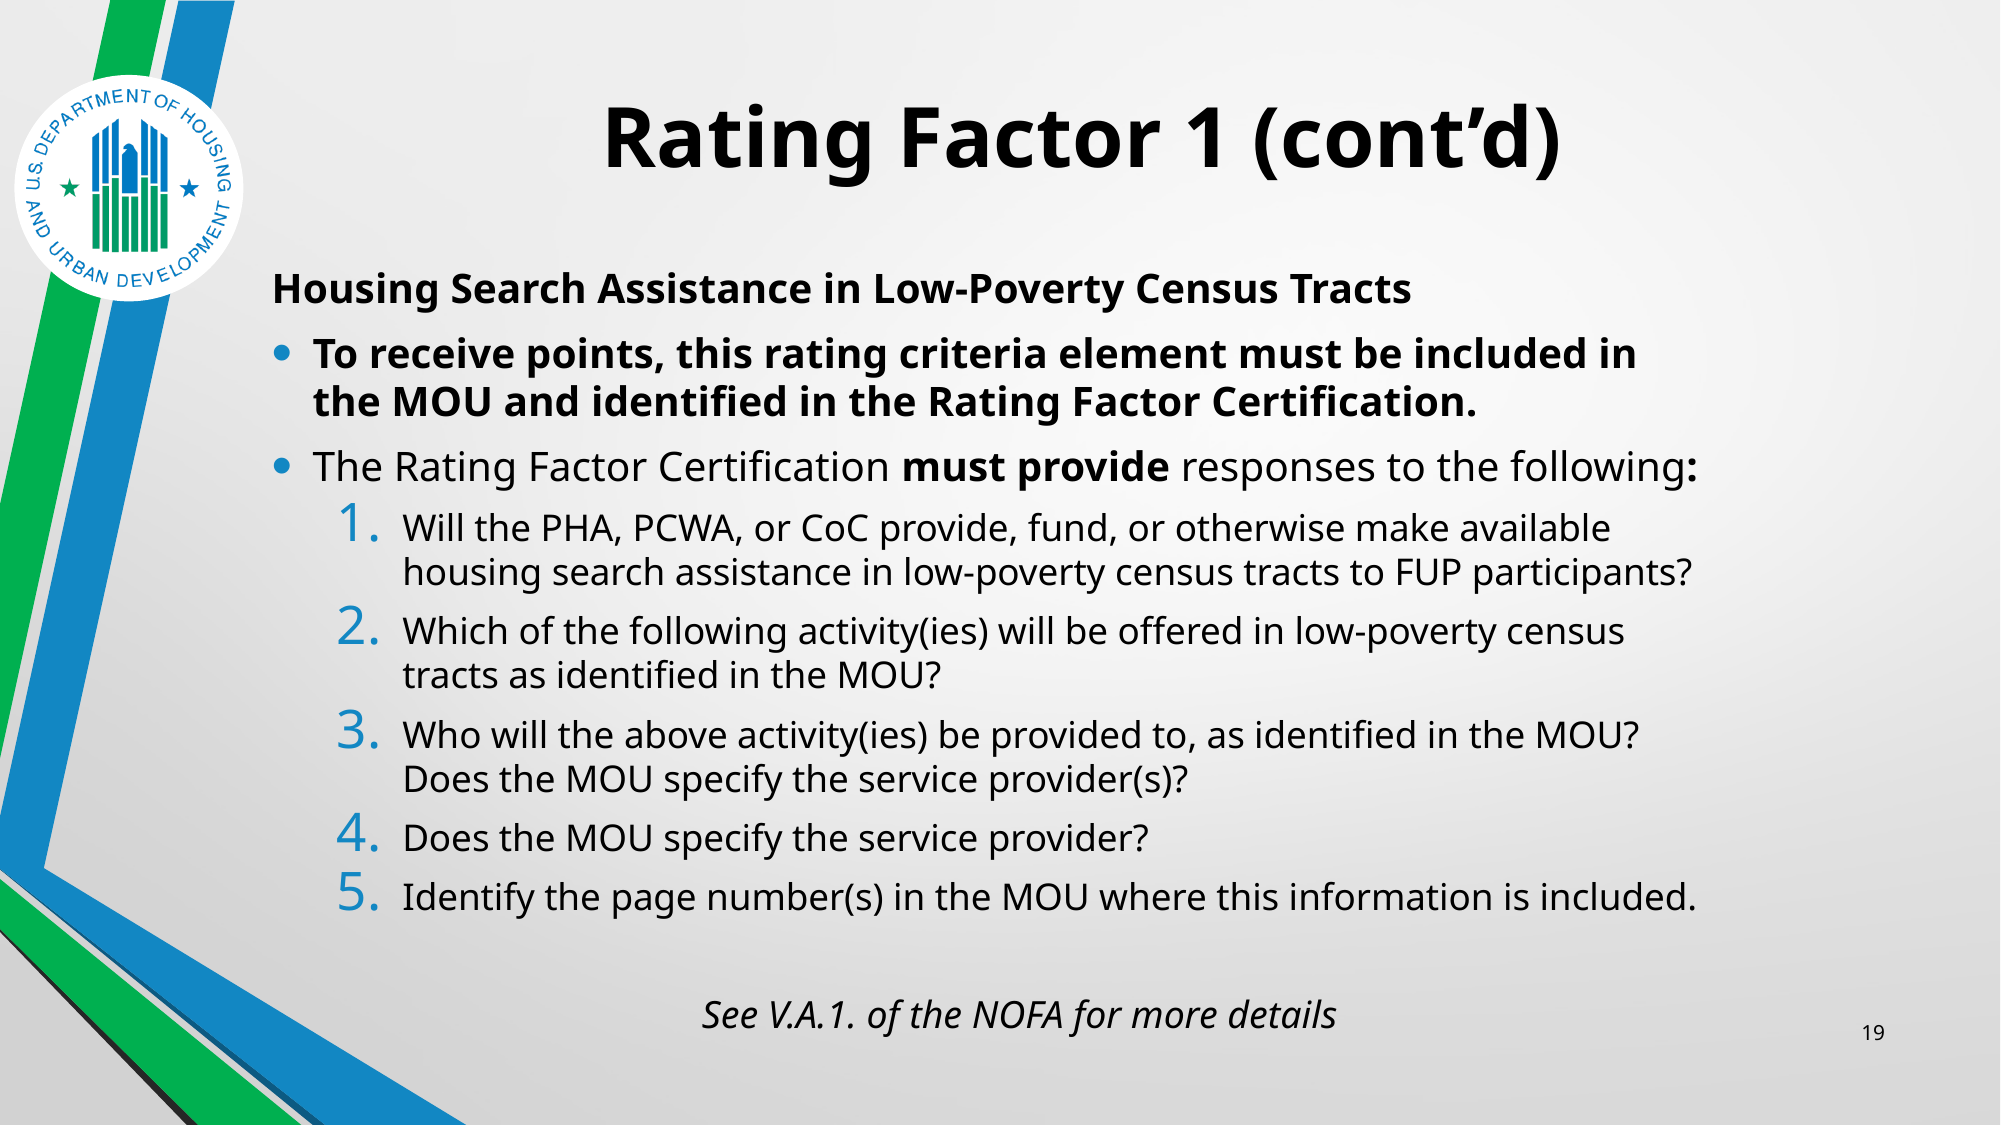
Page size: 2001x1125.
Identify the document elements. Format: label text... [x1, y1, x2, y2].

title Rating Factor 1 (cont’d) [239, 27, 1925, 241]
text_box See V.A.1. of the NOFA for more details [687, 983, 1353, 1044]
slide_number 19 [1809, 1003, 1900, 1064]
picture [26, 89, 231, 287]
list Housing Search Assistance in Low-Poverty Census Tracts To receive points, this rating criteria element must be included in the MOU and identified in the Rating Factor Certification. The Rating Factor Certification must provide responses to the following: Will the PHA, PCWA, or CoC provide, fund, or otherwise make available housing search assistance in low-poverty census tracts to FUP participants? Which of the following activity(ies) will be offered in low-poverty census tracts as identified in the MOU? Who will the above activity(ies) be provided to, as identified in the MOU? Does the MOU specify the service provider(s)? Does the MOU specify the service provider? Identify the page number(s) in the MOU where this information is included. [256, 197, 1725, 984]
